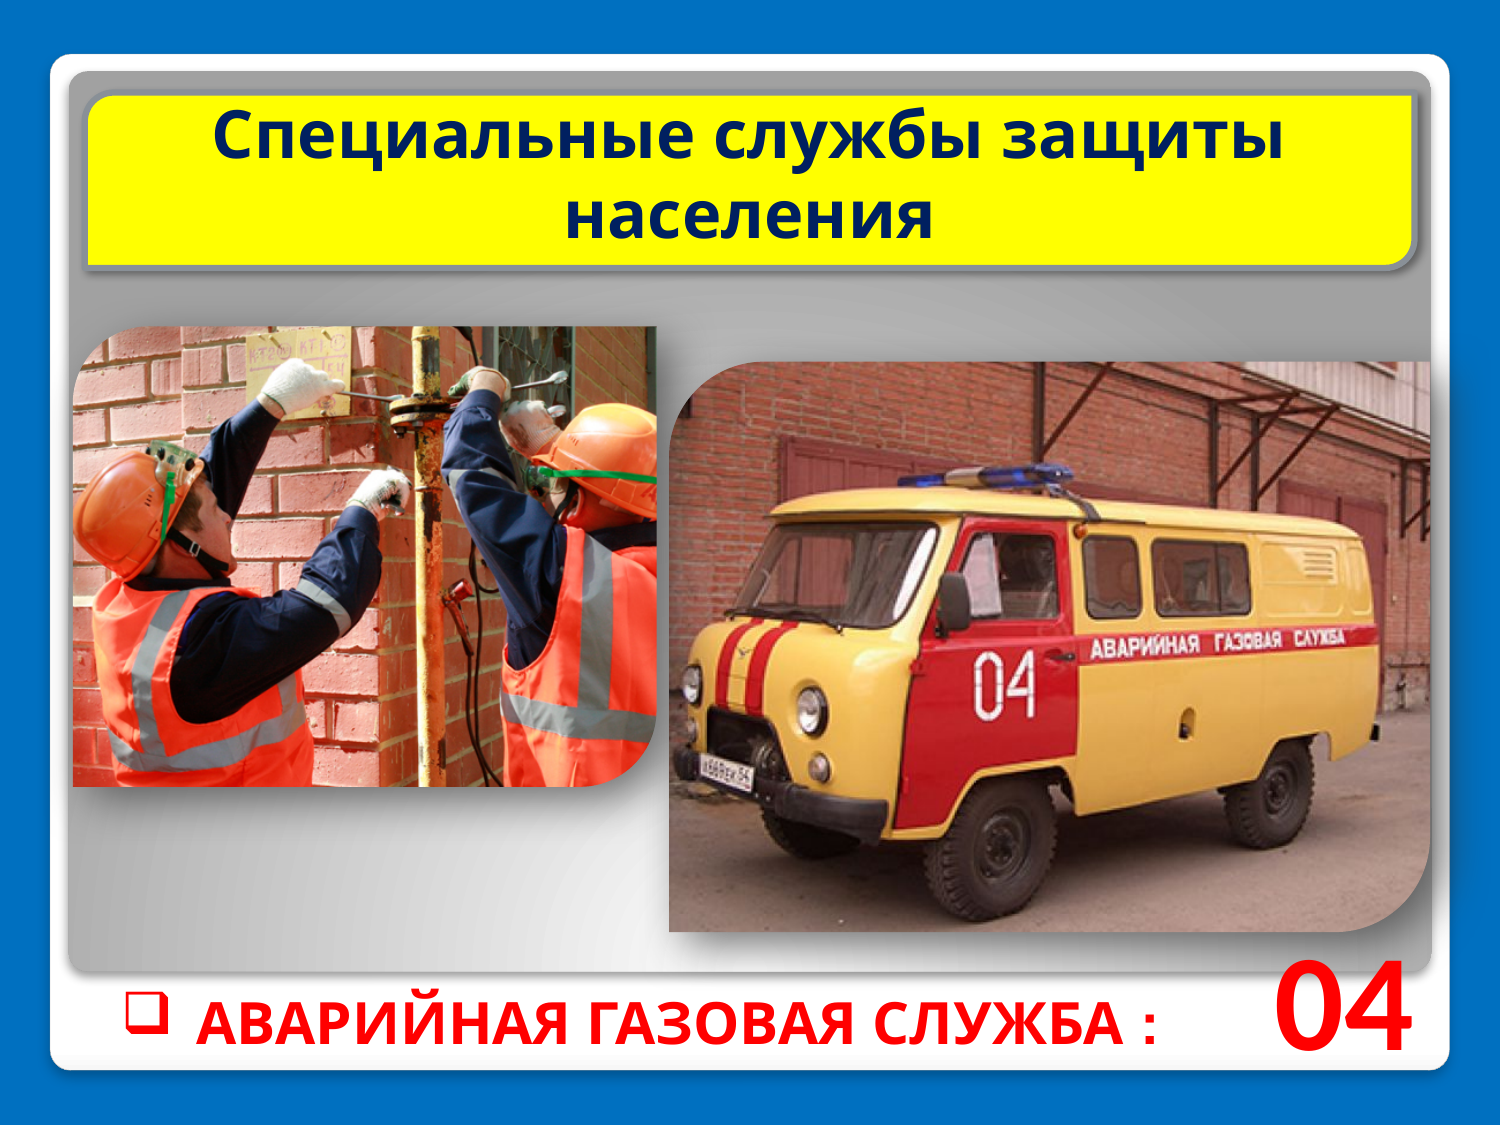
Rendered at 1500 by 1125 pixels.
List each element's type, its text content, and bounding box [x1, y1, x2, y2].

picture [72, 326, 657, 788]
picture [668, 361, 1431, 933]
text_box Специальные службы защиты населения [84, 92, 1415, 268]
title АВАРИЙНАЯ ГАЗОВАЯ СЛУЖБА : [22, 905, 1259, 1064]
text_box 04 [1259, 943, 1429, 1085]
